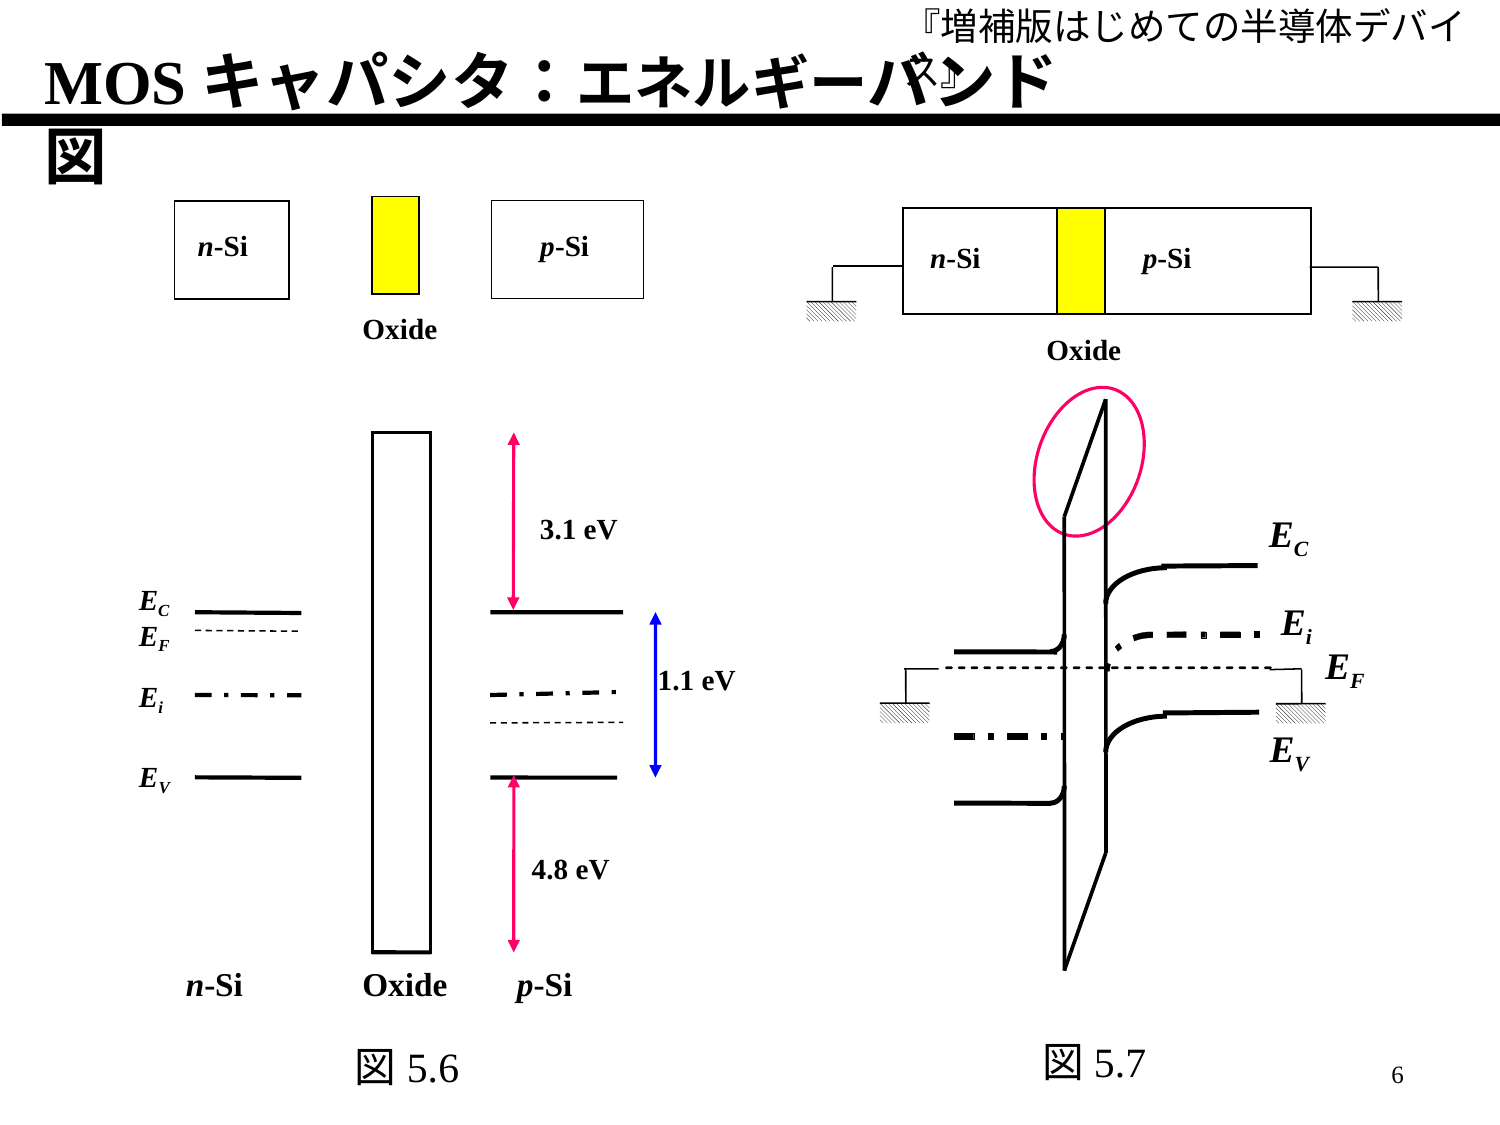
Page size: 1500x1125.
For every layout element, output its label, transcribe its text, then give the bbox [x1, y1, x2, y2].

text_box Ei [124, 671, 205, 725]
text_box 4.8 eV [516, 843, 671, 893]
text_box [372, 196, 420, 294]
text_box p-Si [525, 219, 644, 270]
text_box [507, 774, 521, 953]
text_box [806, 207, 1403, 374]
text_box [879, 398, 1389, 971]
text_box Oxide [347, 302, 502, 353]
text_box n-Si [171, 955, 325, 1011]
text_box EV [124, 751, 195, 805]
text_box 図5.6 [340, 1033, 475, 1098]
text_box 図5.7 [1027, 1028, 1162, 1094]
text_box p-Si [502, 956, 656, 1011]
text_box EC [123, 574, 207, 628]
text_box [174, 201, 290, 299]
text_box n-Si [183, 219, 290, 270]
text_box [649, 612, 662, 654]
text_box [491, 200, 644, 299]
text_box MOSキャパシタ：エネルギーバンド図 [29, 34, 1111, 200]
text_box [507, 432, 520, 610]
text_box [372, 432, 431, 952]
text_box [1074, 387, 1128, 397]
text_box EF [124, 628, 192, 663]
text_box 『増補版はじめての半導体デバイス』 [888, 0, 1495, 101]
text_box 1.1 eV [642, 654, 797, 704]
text_box 3.1 eV [524, 503, 679, 553]
text_box [649, 704, 662, 778]
text_box Oxide [347, 955, 467, 1011]
